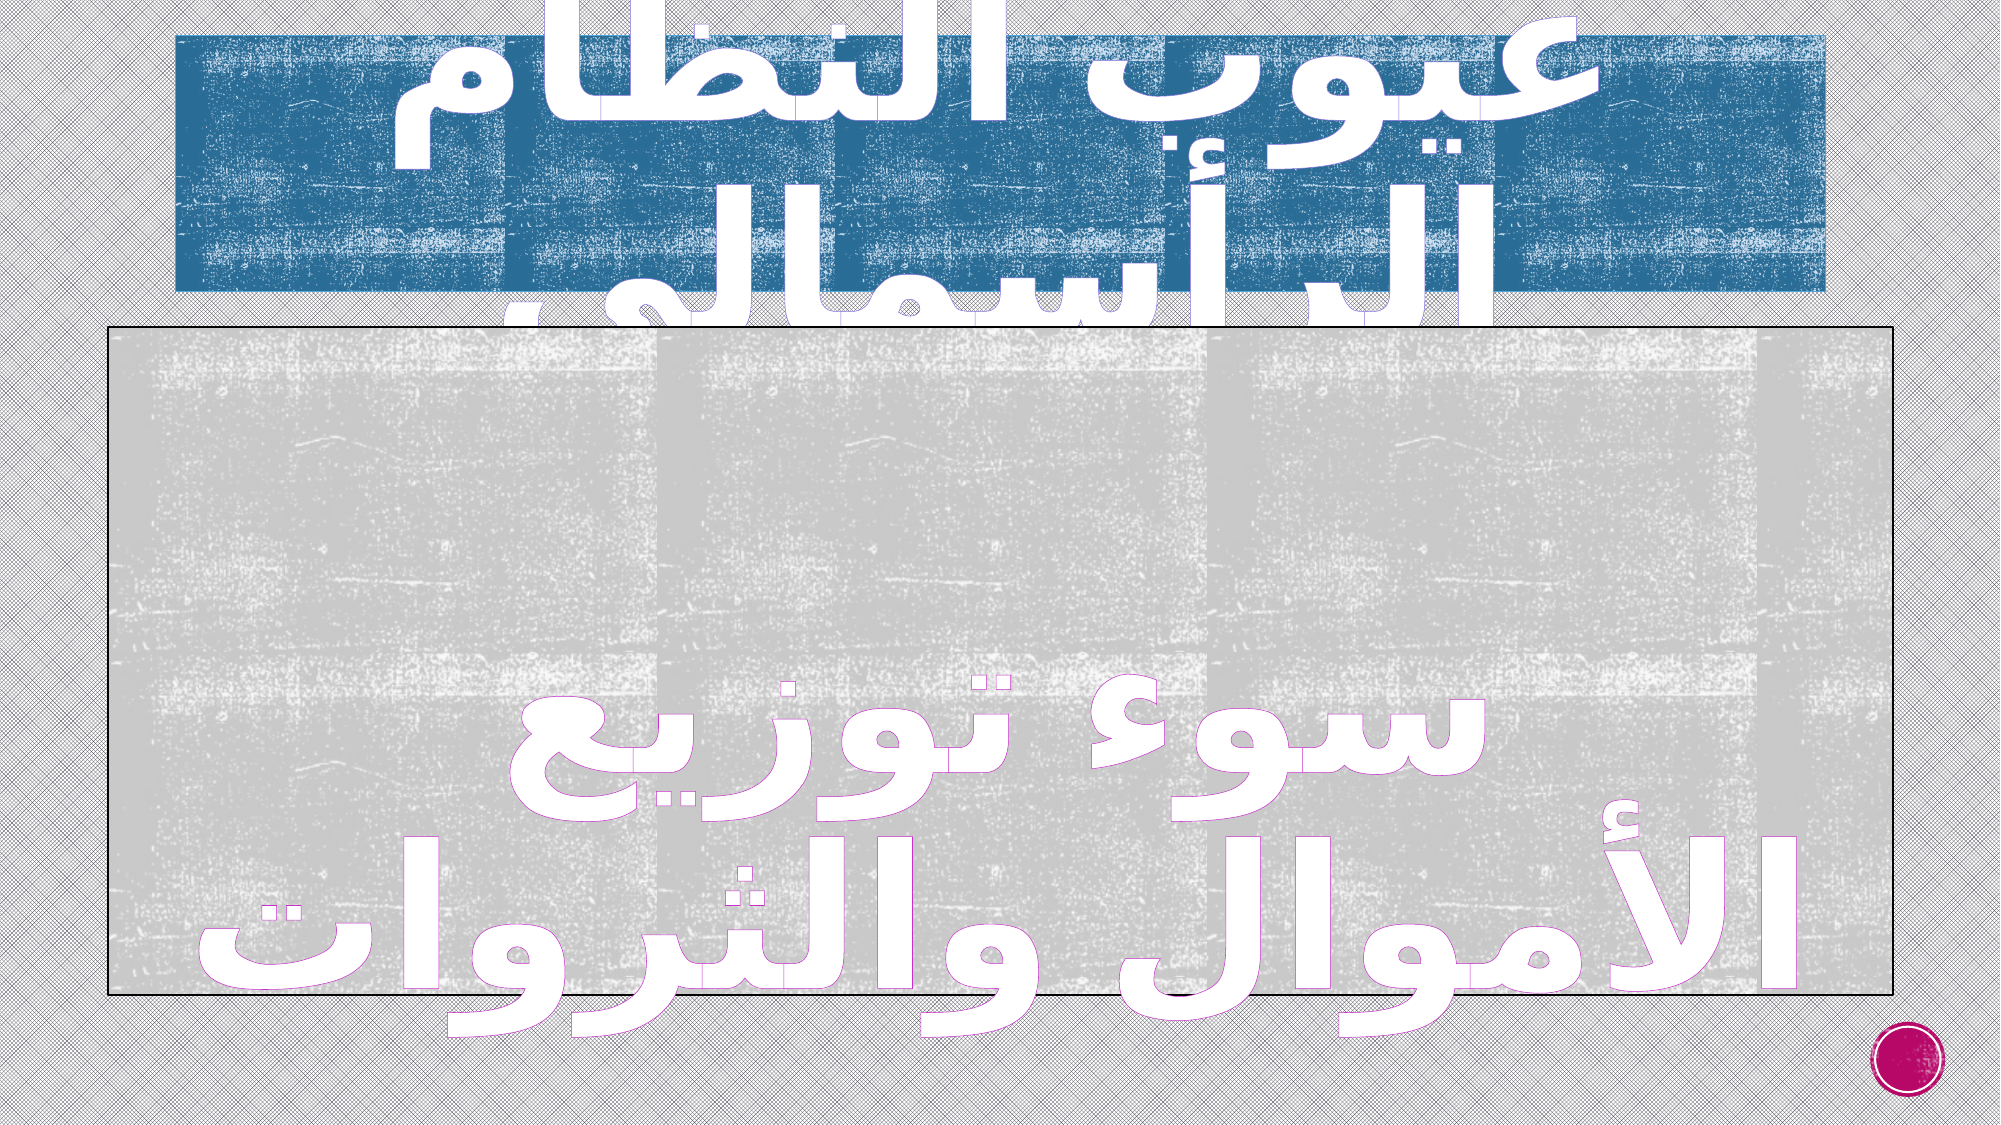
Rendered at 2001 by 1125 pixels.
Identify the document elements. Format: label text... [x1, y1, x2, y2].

list سوء توزيع الأموال والثروات [107, 326, 1894, 996]
title عيوب النظام الرأسمالي [175, 35, 1826, 292]
